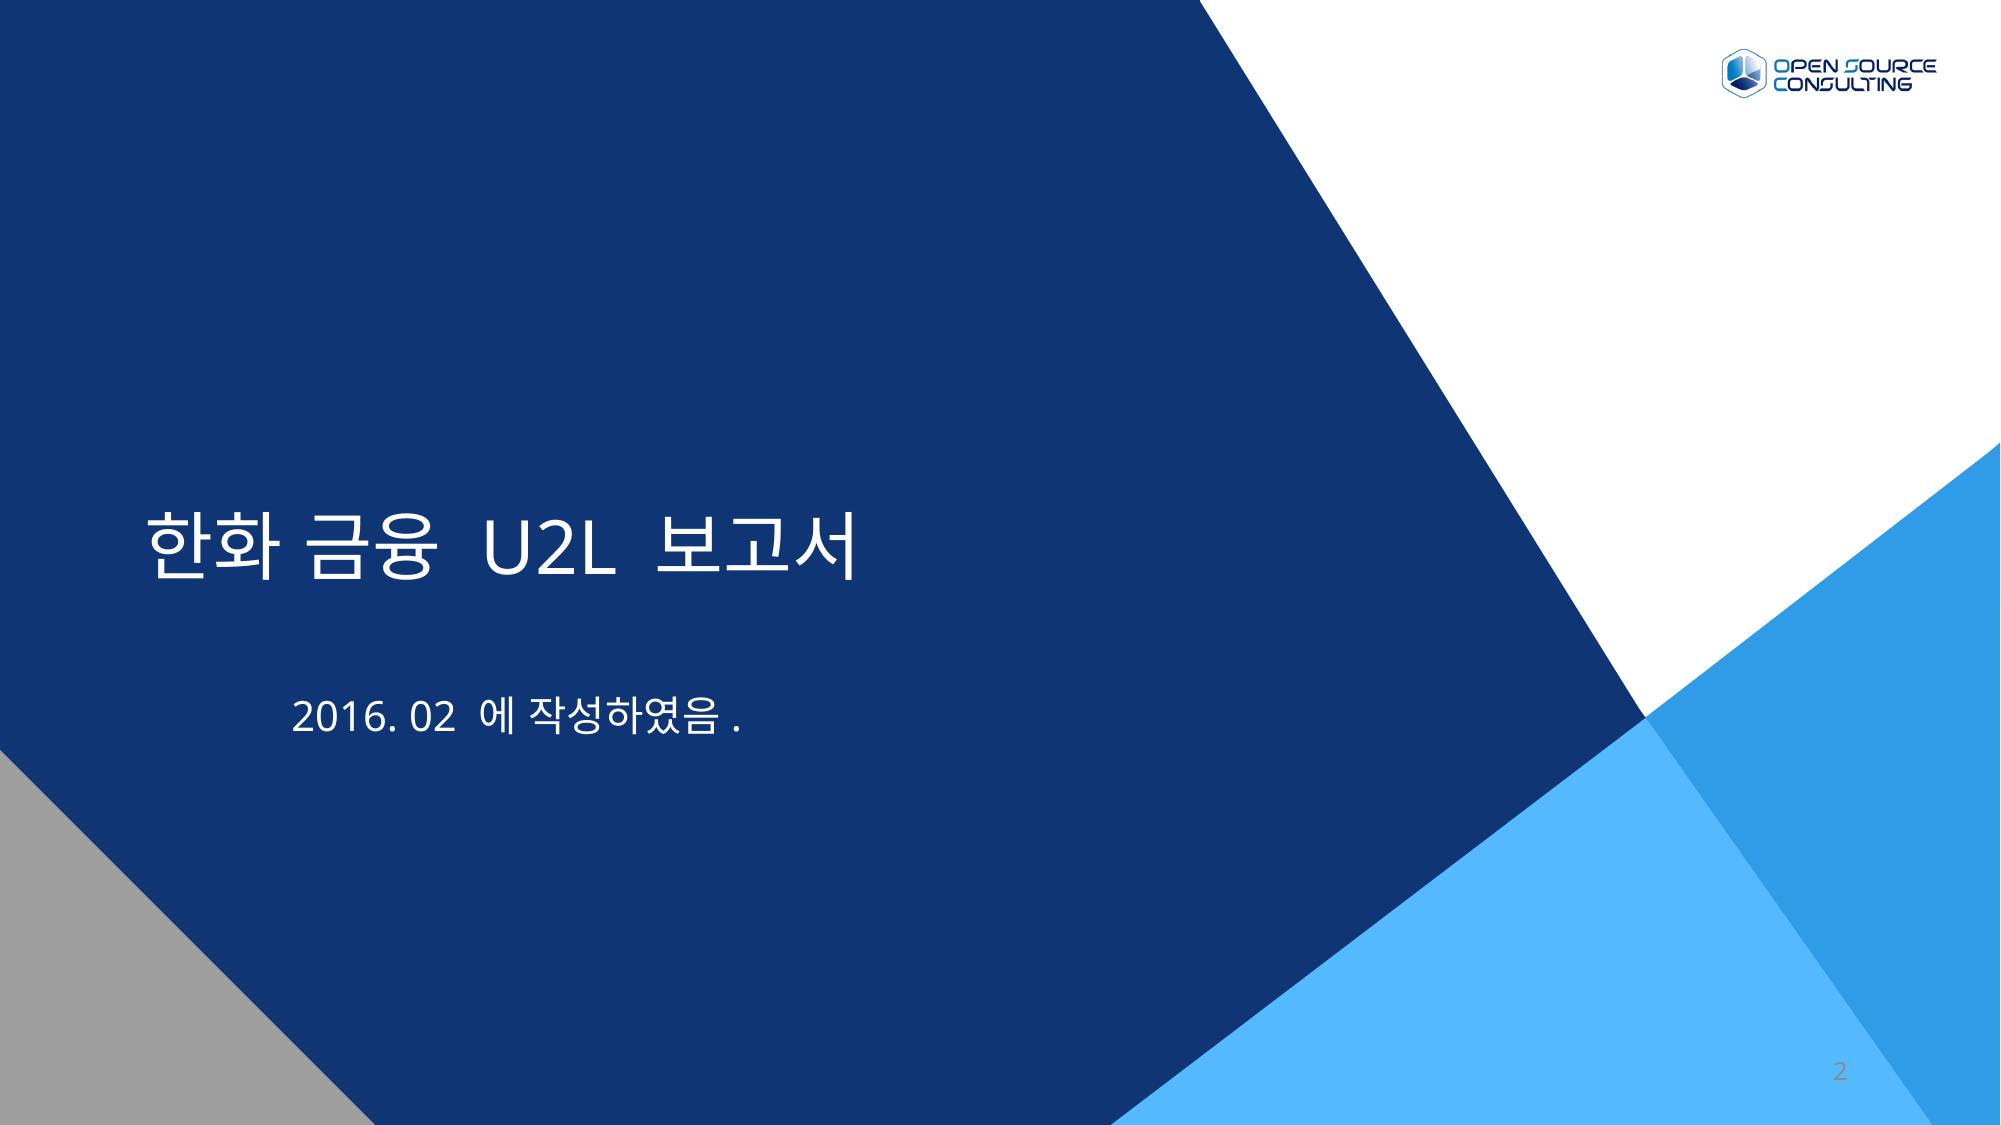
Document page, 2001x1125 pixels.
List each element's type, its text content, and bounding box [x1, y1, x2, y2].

slide_number 2 [1412, 1042, 1863, 1103]
picture [1720, 47, 1938, 99]
text_box 한화 금융 U2L 보고서 [129, 501, 1432, 598]
text_box 2016. 02 에 작성하였음. [276, 688, 1399, 815]
